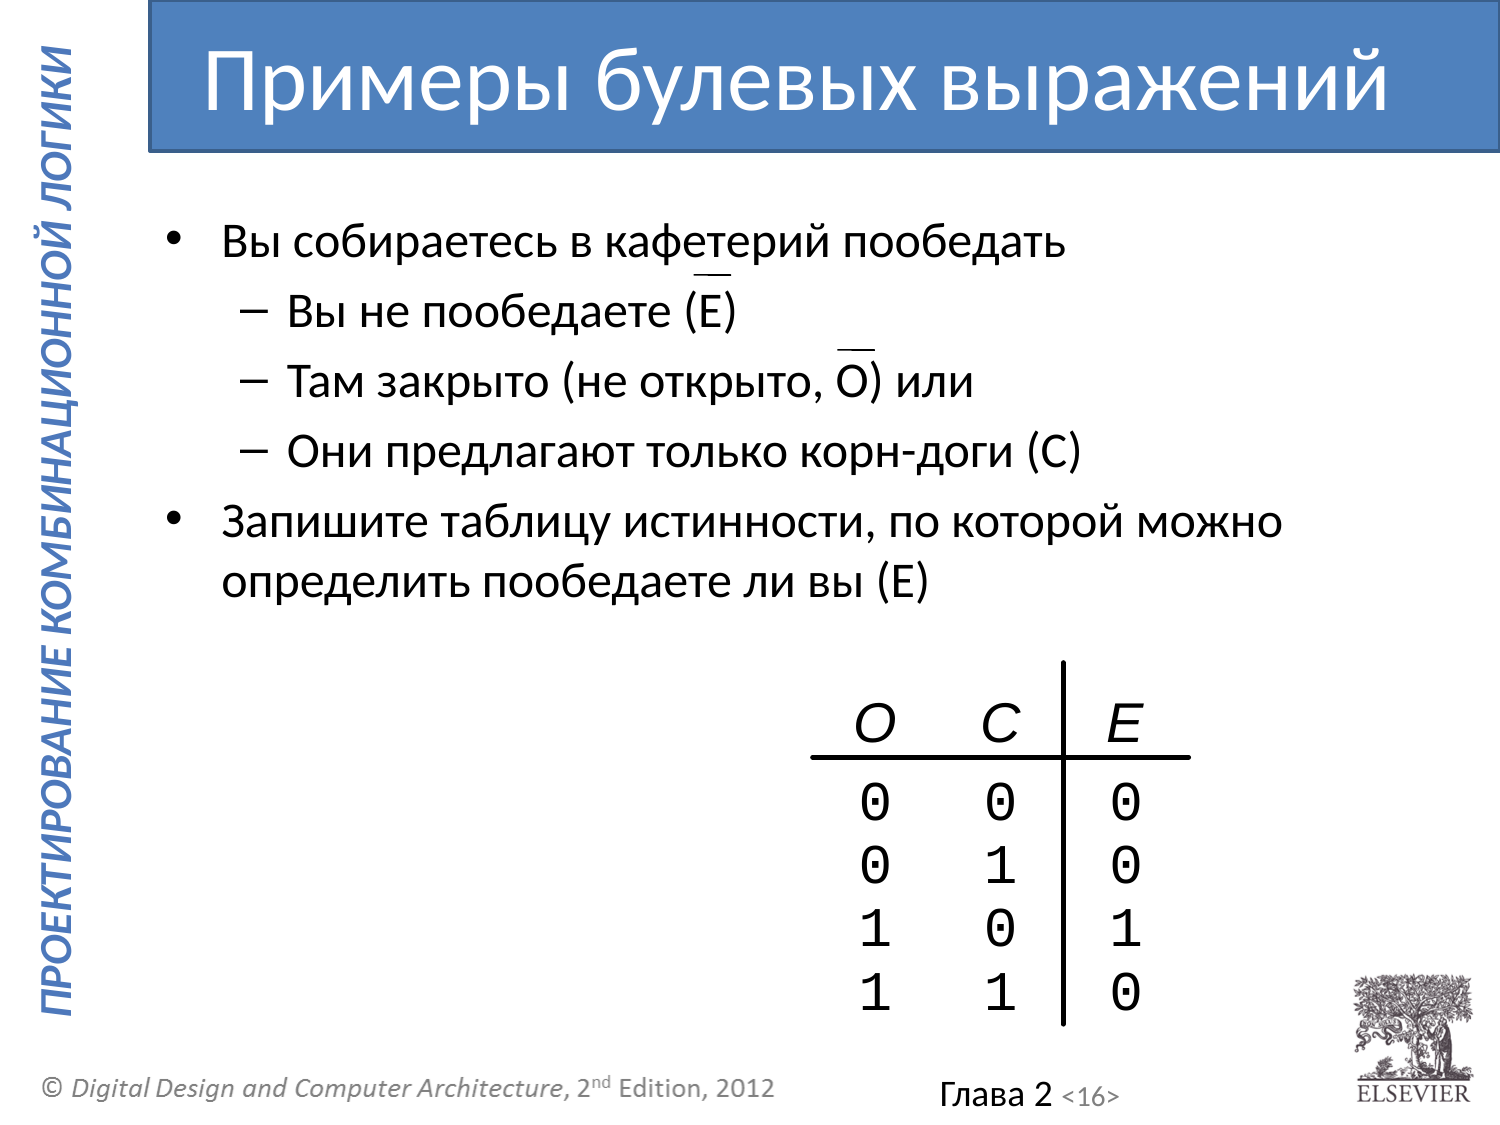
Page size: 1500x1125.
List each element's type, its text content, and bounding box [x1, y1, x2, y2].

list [799, 649, 1202, 1063]
picture [0, 0, 1500, 1125]
list Вы собираетесь в кафетерий пообедать Вы не пообедаете (E) Там закрыто (не открыто, O) или Они предлагают только корн-доги (C) Запишите таблицу истинности, по которой можно определить пообедаете ли вы (E) [150, 200, 1450, 1013]
text_box Примеры булевых выражений [187, 11, 1488, 136]
